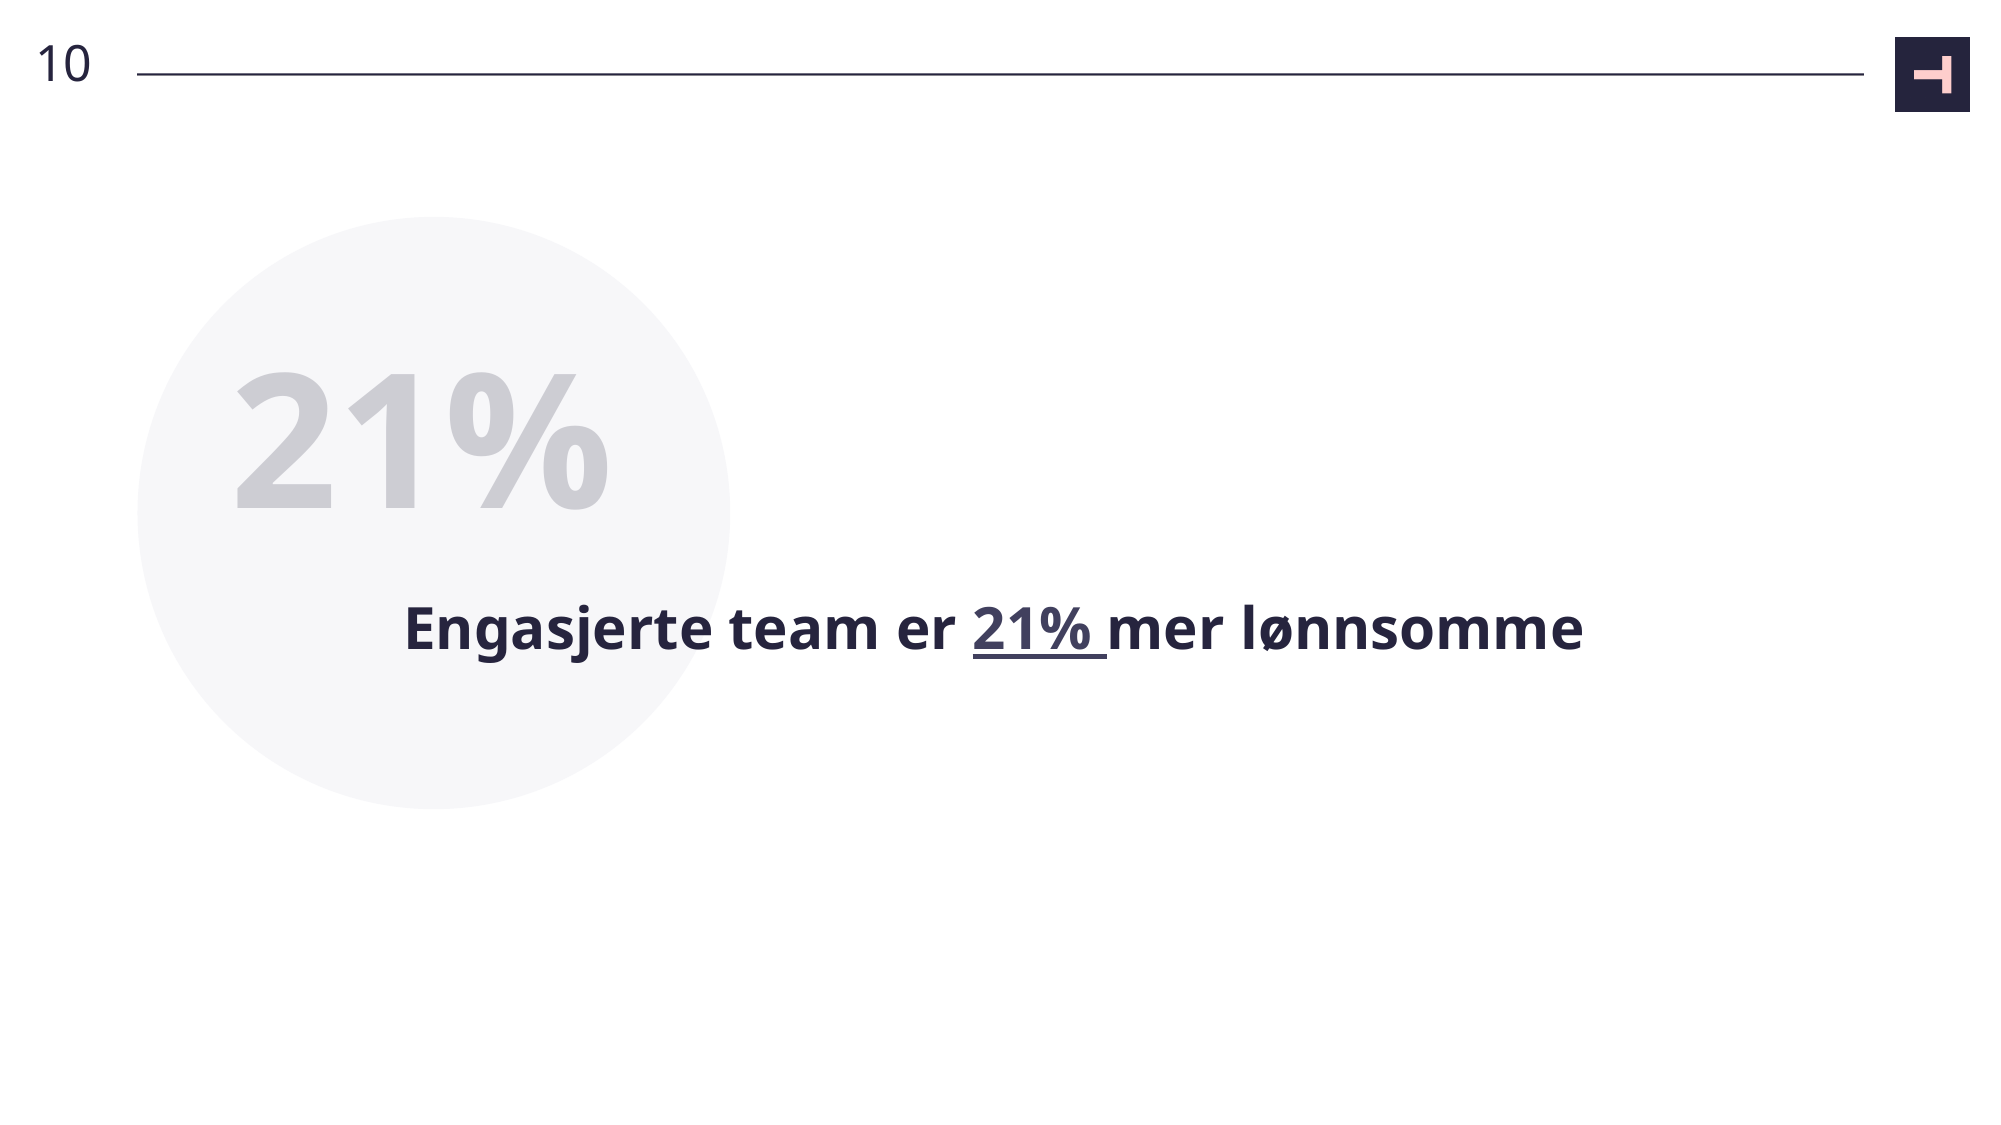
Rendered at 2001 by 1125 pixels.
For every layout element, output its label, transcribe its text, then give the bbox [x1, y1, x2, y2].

text_box 21% [215, 313, 629, 554]
title Engasjerte team er 21% mer lønnsomme [403, 489, 1923, 767]
text_box [136, 215, 731, 811]
slide_number 10 [35, 35, 138, 96]
picture [1895, 37, 1970, 112]
